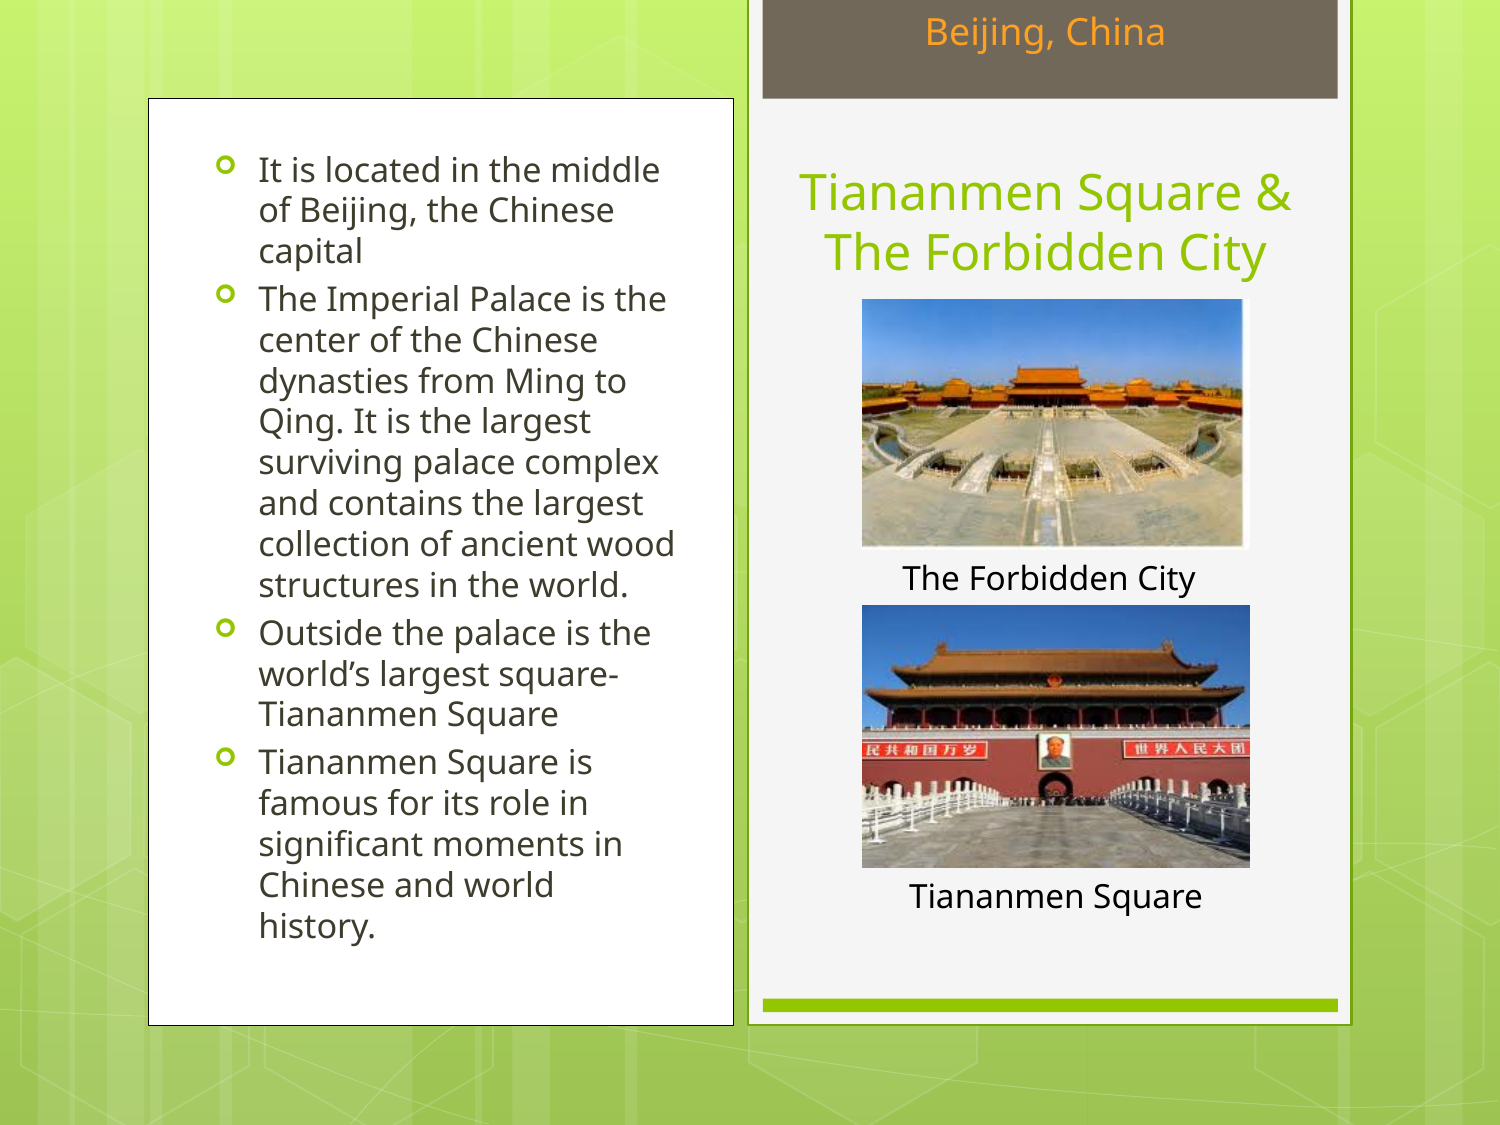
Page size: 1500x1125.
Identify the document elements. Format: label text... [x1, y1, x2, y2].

text_box The Forbidden City [887, 561, 1225, 603]
title Tiananmen Square & The Forbidden City [774, 99, 1317, 288]
picture [862, 299, 1251, 551]
picture [862, 605, 1251, 869]
list Beijing, China [774, 0, 1317, 78]
text_box Tiananmen Square [887, 877, 1225, 923]
list It is located in the middle of Beijing, the Chinese capital The Imperial Palace is the center of the Chinese dynasties from Ming to Qing. It is the largest surviving palace complex and contains the largest collection of ancient wood structures in the world. Outside the palace is the world’s largest square- Tiananmen Square Tiananmen Square is famous for its role in significant moments in Chinese and world history. [187, 140, 695, 986]
